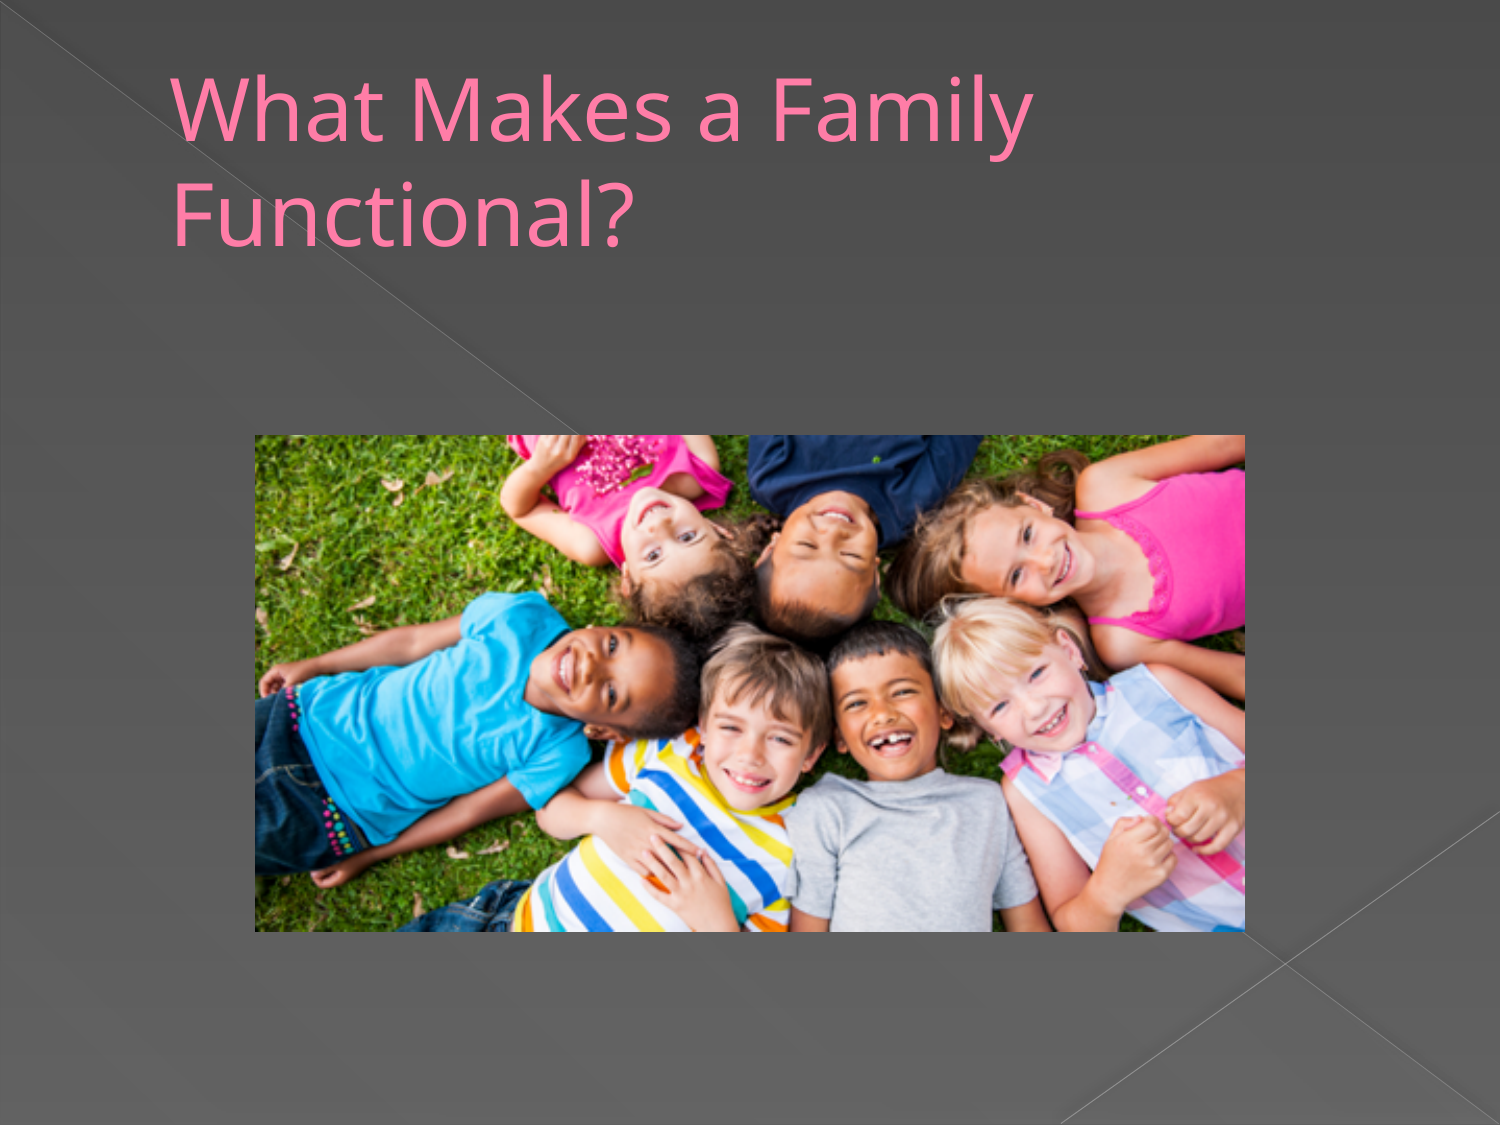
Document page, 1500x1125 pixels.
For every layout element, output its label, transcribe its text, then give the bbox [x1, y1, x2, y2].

title What Makes a Family Functional? [75, 43, 1425, 274]
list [255, 435, 1245, 932]
